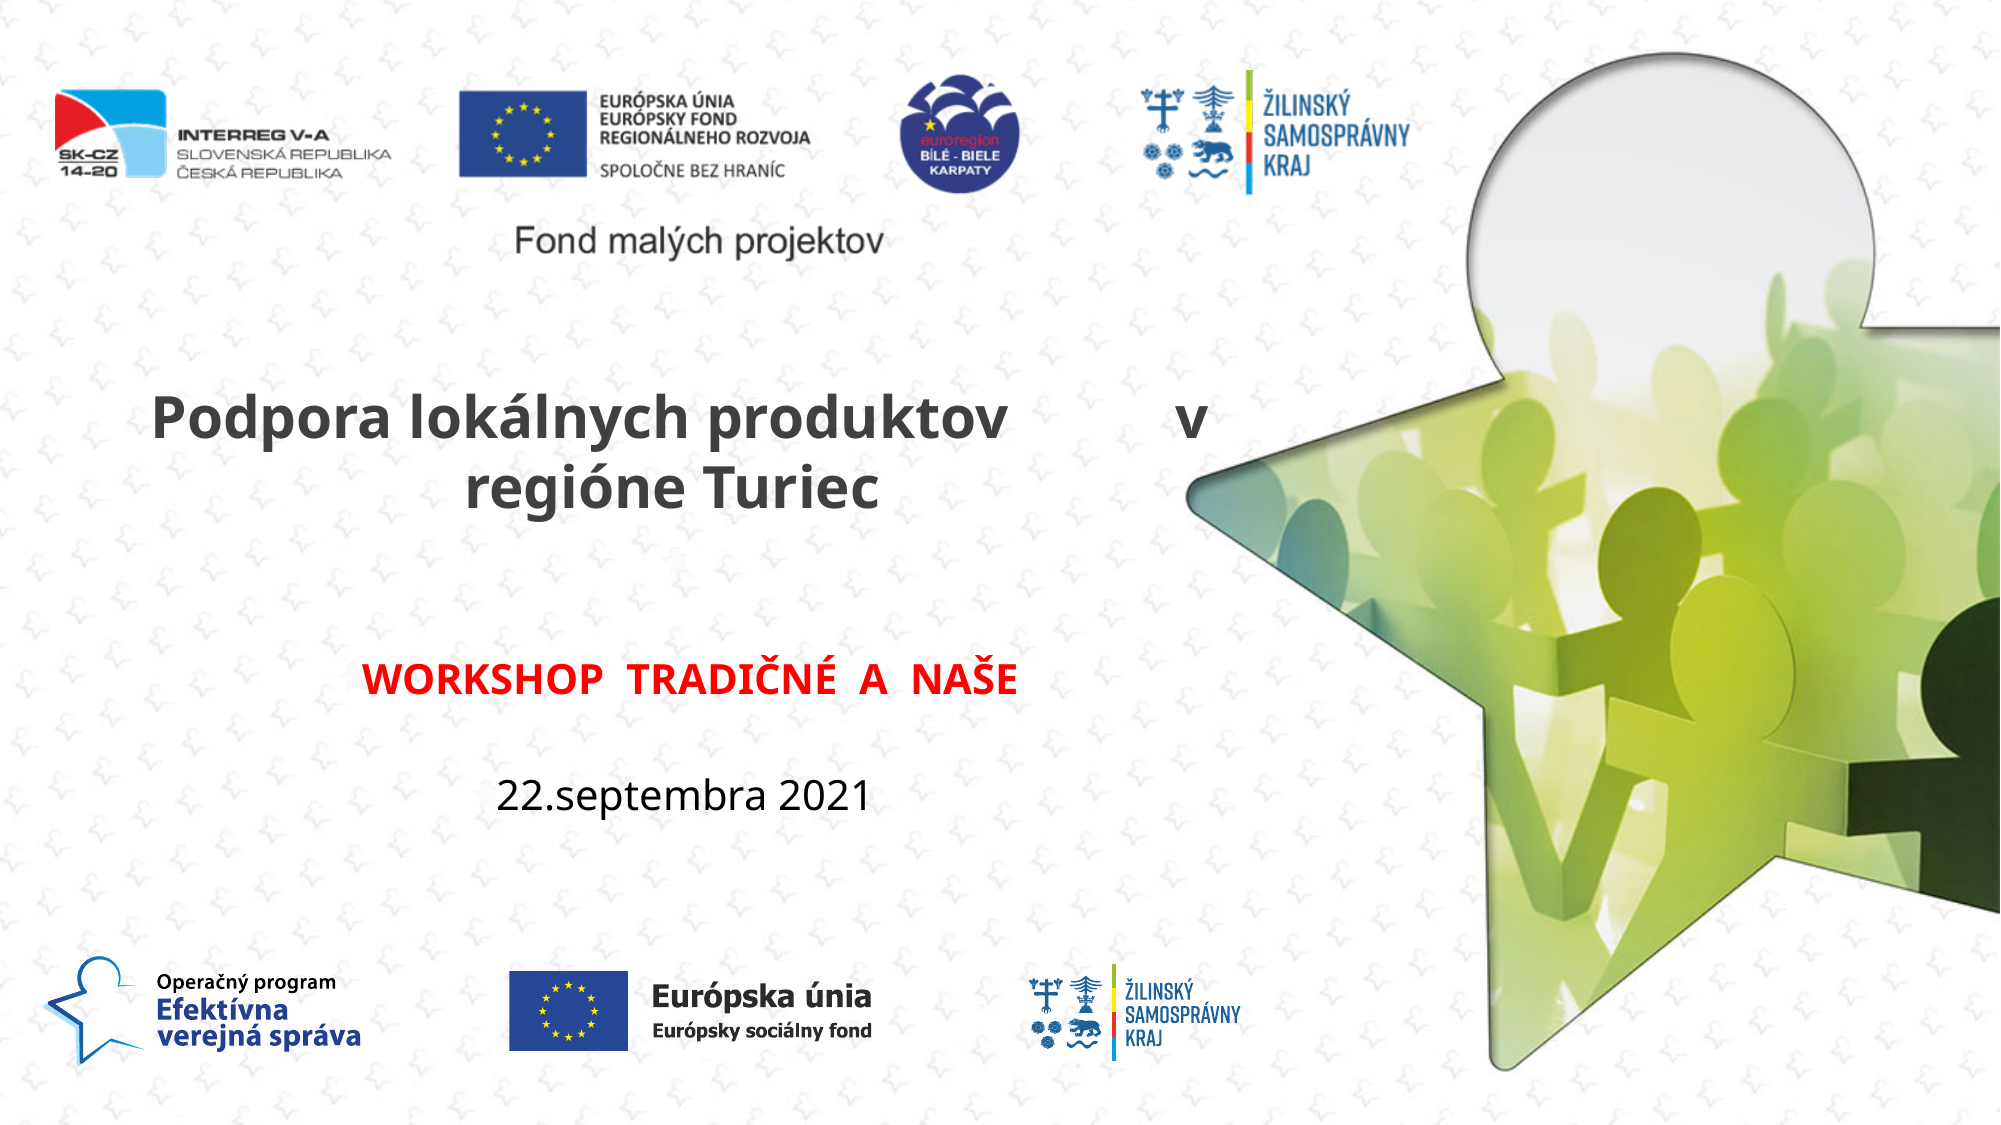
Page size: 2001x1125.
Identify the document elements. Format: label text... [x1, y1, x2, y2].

text_box WORKSHOP TRADIČNÉ A NAŠE 22.septembra 2021 [55, 353, 1303, 948]
picture [0, 0, 2000, 1125]
